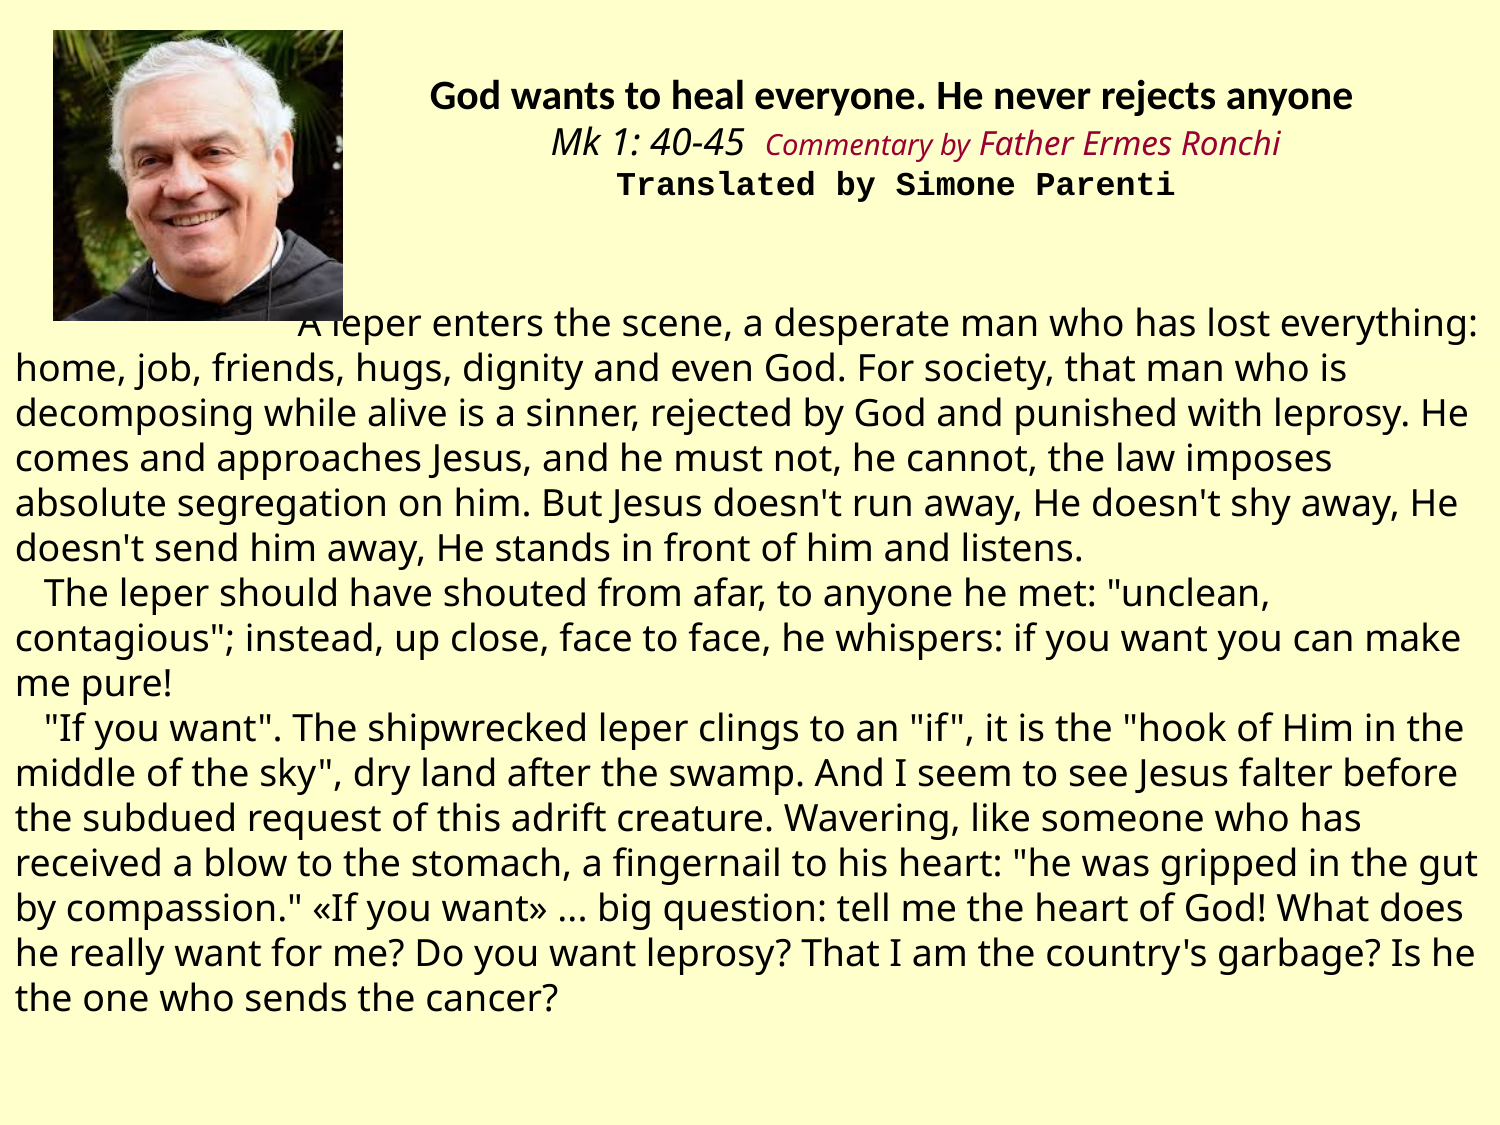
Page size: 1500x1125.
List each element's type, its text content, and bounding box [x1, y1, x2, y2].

text_box God wants to heal everyone. He never rejects anyone Mk 1: 40-45 Commentary by Father Ermes Ronchi Translated by Simone Parenti [381, 60, 1451, 210]
text_box A leper enters the scene, a desperate man who has lost everything: home, job, friends, hugs, dignity and even God. For society, that man who is decomposing while alive is a sinner, rejected by God and punished with leprosy. He comes and approaches Jesus, and he must not, he cannot, the law imposes absolute segregation on him. But Jesus doesn't run away, He doesn't shy away, He doesn't send him away, He stands in front of him and listens. The leper should have shouted from afar, to anyone he met: "unclean, contagious"; instead, up close, face to face, he whispers: if you want you can make me pure! "If you want". The shipwrecked leper clings to an "if", it is the "hook of Him in the middle of the sky", dry land after the swamp. And I seem to see Jesus falter before the subdued request of this adrift creature. Wavering, like someone who has received a blow to the stomach, a fingernail to his heart: "he was gripped in the gut by compassion." «If you want» ... big question: tell me the heart of God! What does he really want for me? Do you want leprosy? That I am the country's garbage? Is he the one who sends the cancer? [0, 291, 1500, 1027]
picture [53, 30, 343, 321]
